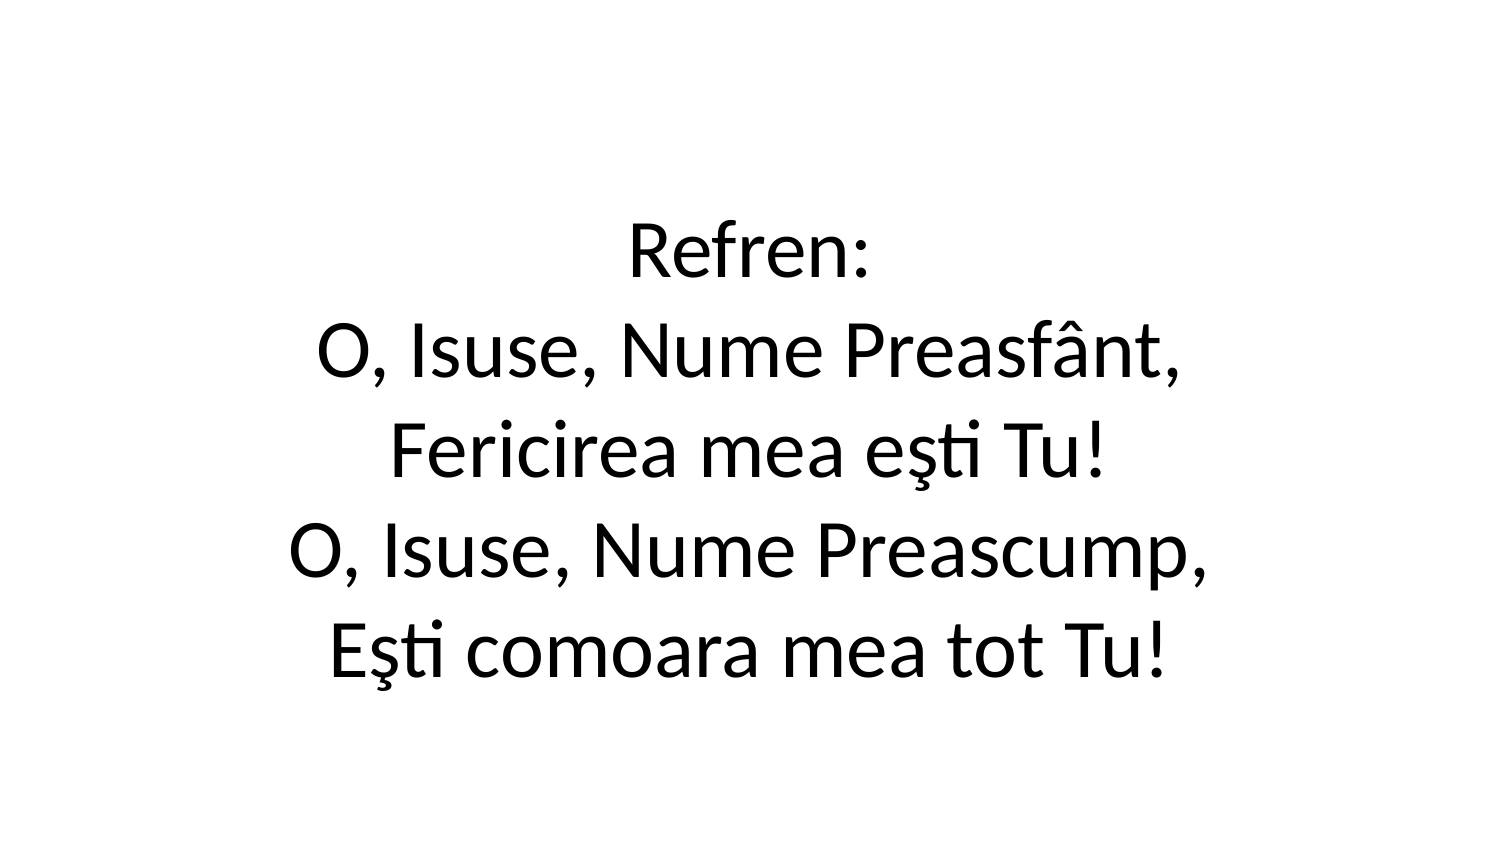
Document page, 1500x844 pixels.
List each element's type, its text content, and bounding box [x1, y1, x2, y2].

text_box Refren: O, Isuse, Nume Preasfânt, Fericirea mea eşti Tu! O, Isuse, Nume Preascump, Eşti comoara mea tot Tu! [273, 142, 1227, 702]
